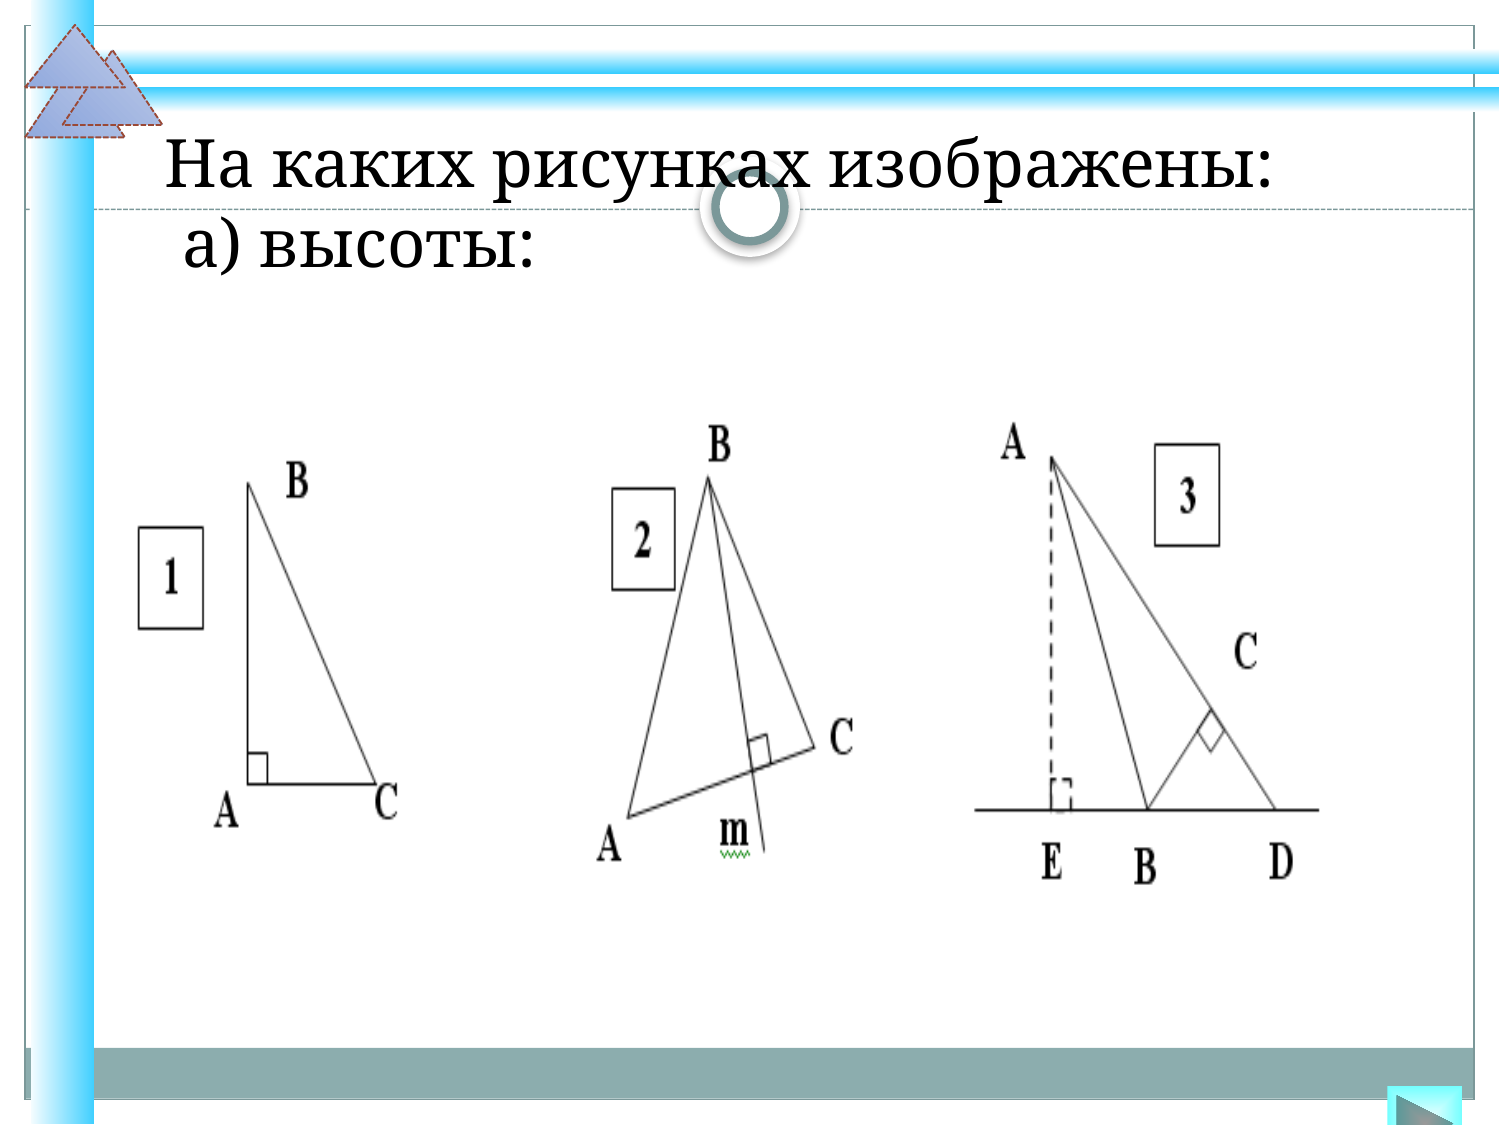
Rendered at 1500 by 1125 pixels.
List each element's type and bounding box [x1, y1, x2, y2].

text_box [30, 0, 1500, 1124]
picture [124, 387, 1392, 929]
